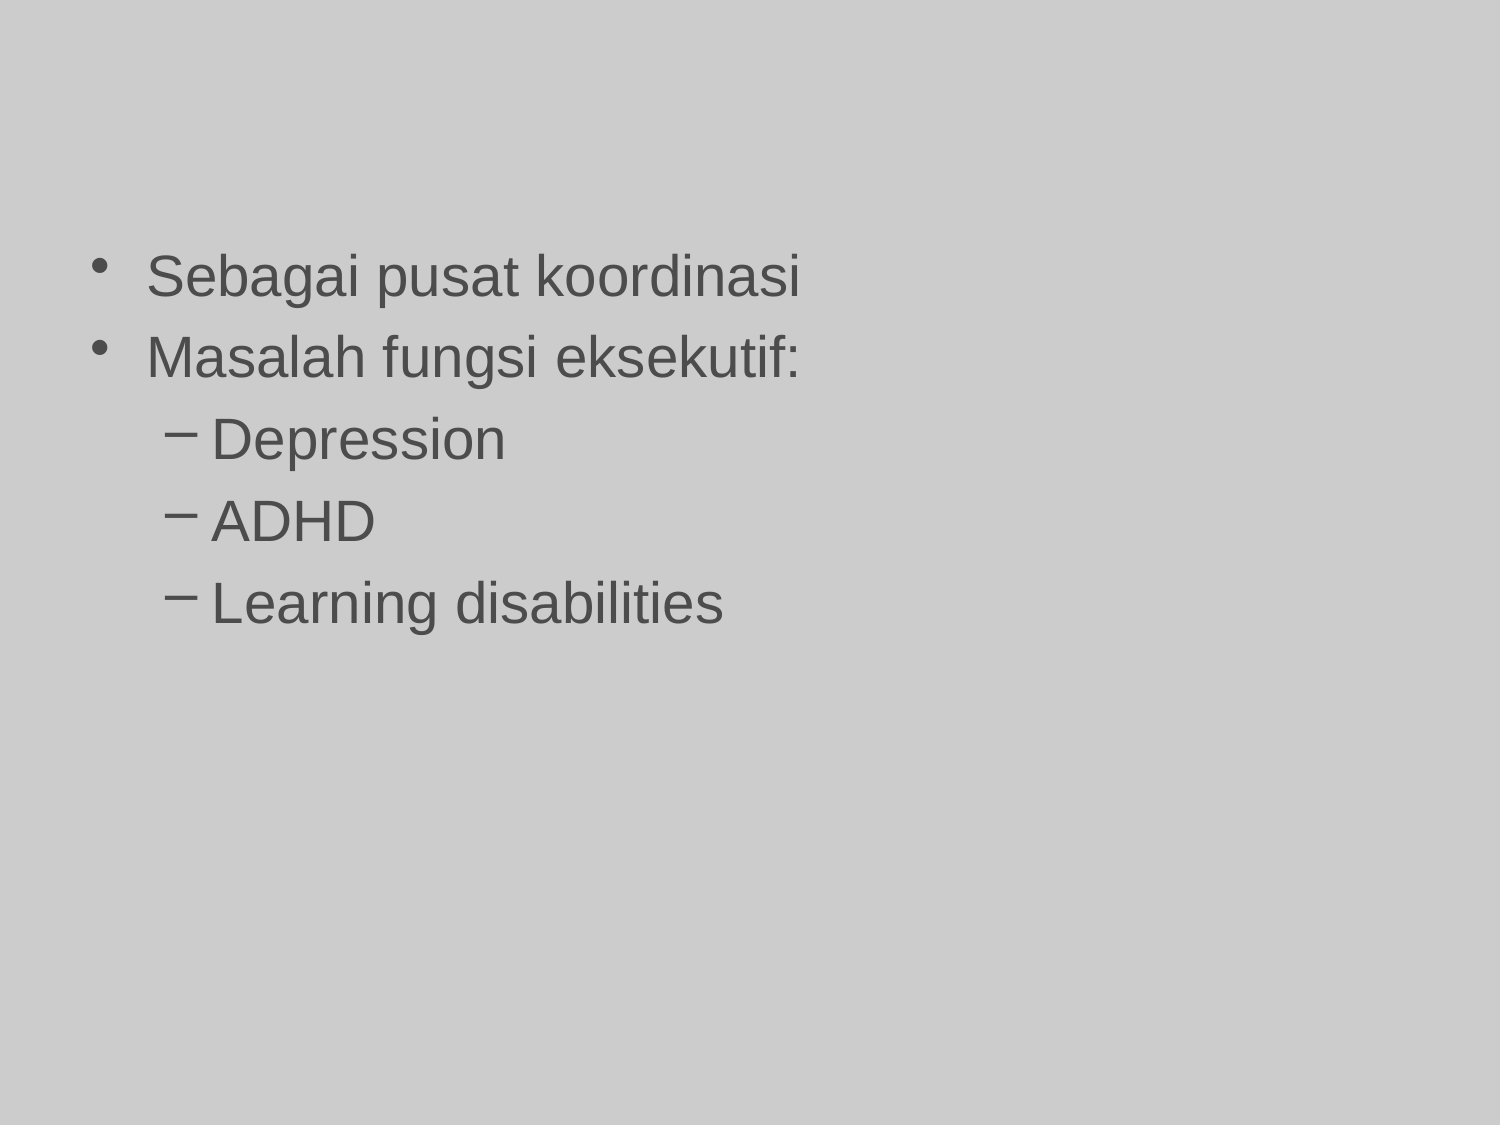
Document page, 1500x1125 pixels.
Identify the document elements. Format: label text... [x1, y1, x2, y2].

list Sebagai pusat koordinasi Masalah fungsi eksekutif: Depression ADHD Learning disabilities [74, 230, 1426, 838]
